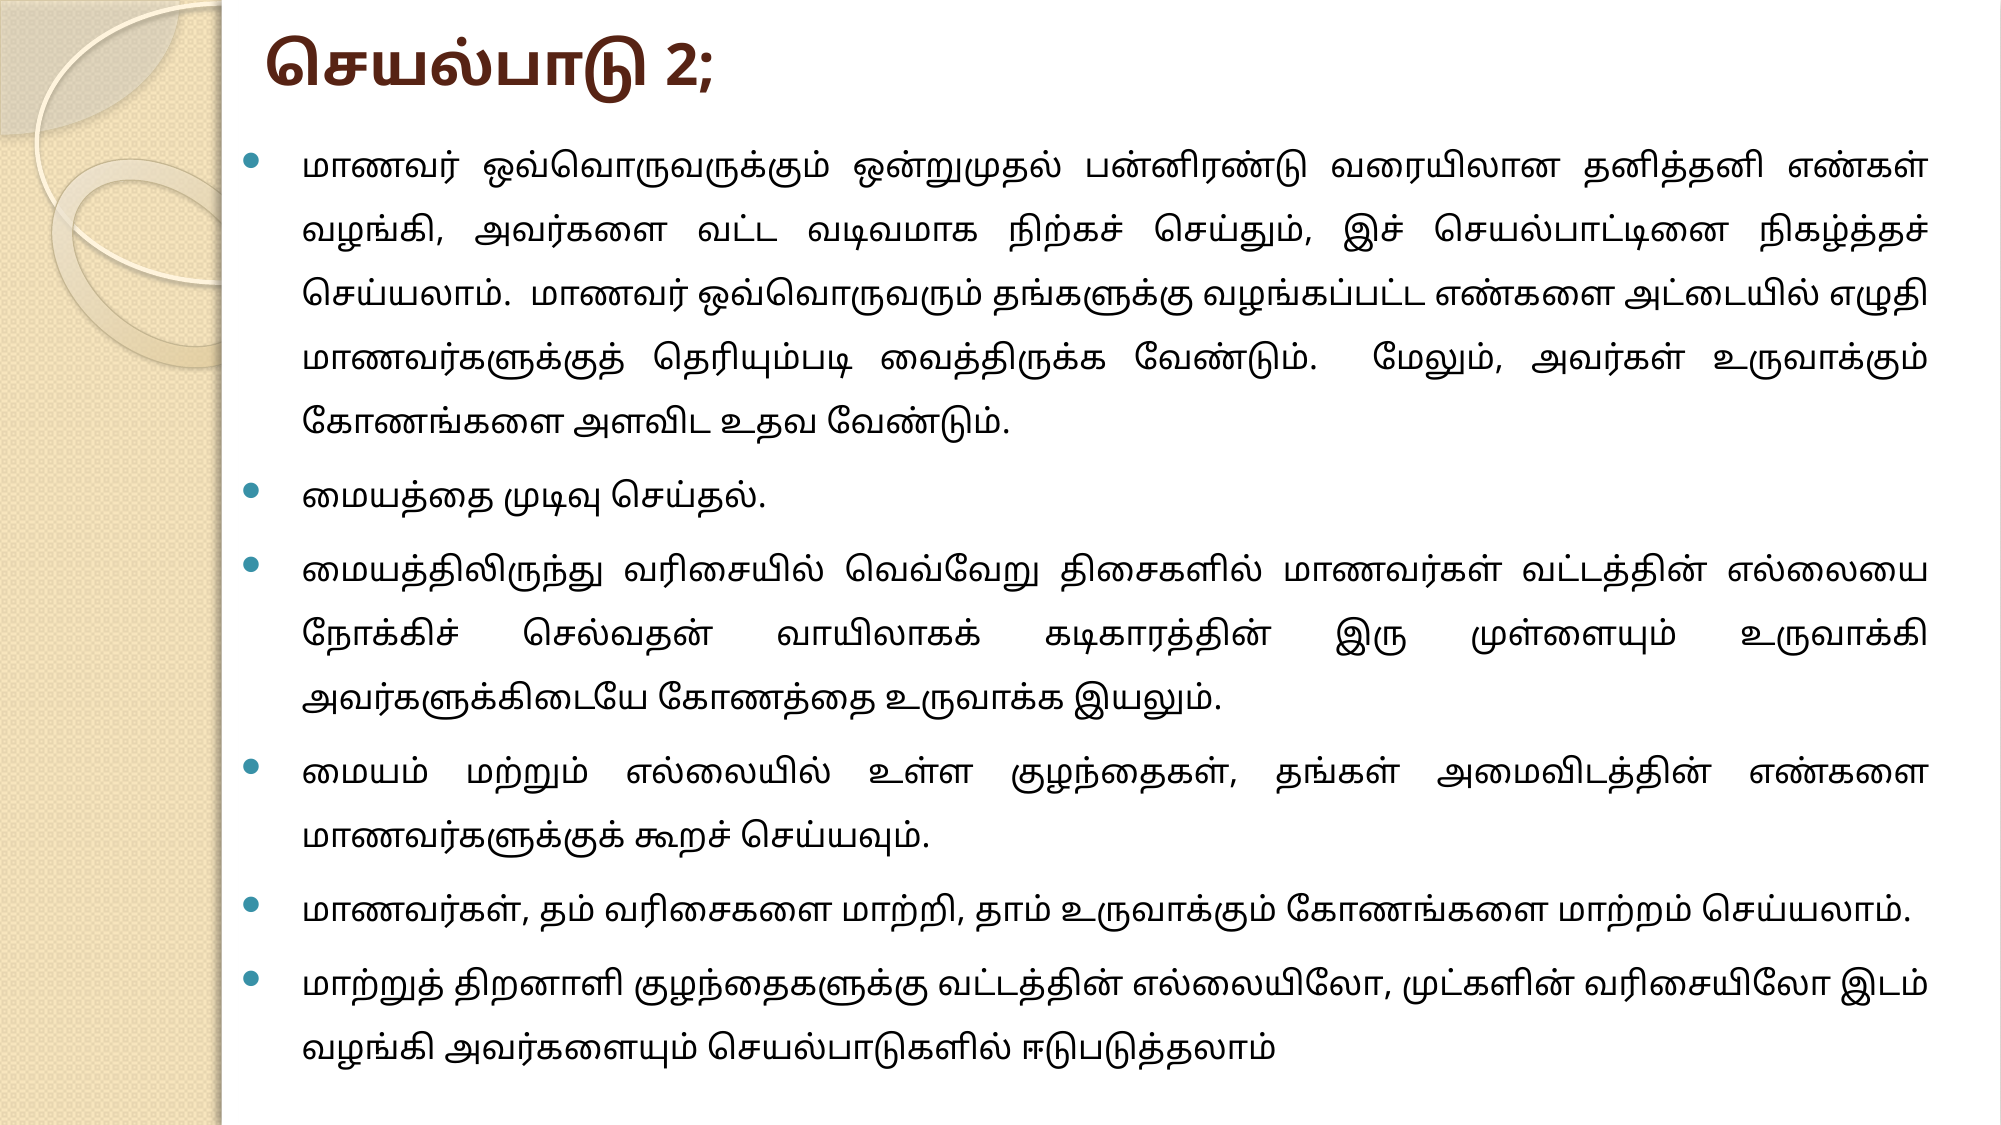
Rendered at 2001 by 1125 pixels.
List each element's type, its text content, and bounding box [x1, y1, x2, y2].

title செயல்பாடு 2; [249, 12, 1863, 112]
list மாணவர் ஒவ்வொருவருக்கும் ஒன்றுமுதல் பன்னிரண்டு வரையிலான தனித்தனி எண்கள் வழங்கி, அவர்களை வட்ட வடிவமாக நிற்கச் செய்தும், இச் செயல்பாட்டினை நிகழ்த்தச் செய்யலாம். மாணவர் ஒவ்வொருவரும் தங்களுக்கு வழங்கப்பட்ட எண்களை அட்டையில் எழுதி மாணவர்களுக்குத் தெரியும்படி வைத்திருக்க வேண்டும். மேலும், அவர்கள் உருவாக்கும் கோணங்களை அளவிட உதவ வேண்டும். மையத்தை முடிவு செய்தல். மையத்திலிருந்து வரிசையில் வெவ்வேறு திசைகளில் மாணவர்கள் வட்டத்தின் எல்லையை நோக்கிச் செல்வதன் வாயிலாகக் கடிகாரத்தின் இரு முள்ளையும் உருவாக்கி அவர்களுக்கிடையே கோணத்தை உருவாக்க இயலும். மையம் மற்றும் எல்லையில் உள்ள குழந்தைகள், தங்கள் அமைவிடத்தின் எண்களை மாணவர்களுக்குக் கூறச் செய்யவும். மாணவர்கள், தம் வரிசைகளை மாற்றி, தாம் உருவாக்கும் கோணங்களை மாற்றம் செய்யலாம். மாற்றுத் திறனாளி குழந்தைகளுக்கு வட்டத்தின் எல்லையிலோ, முட்களின் வரிசையிலோ இடம் வழங்கி அவர்களையும் செயல்பாடுகளில் ஈடுபடுத்தலாம் [225, 112, 1944, 1125]
